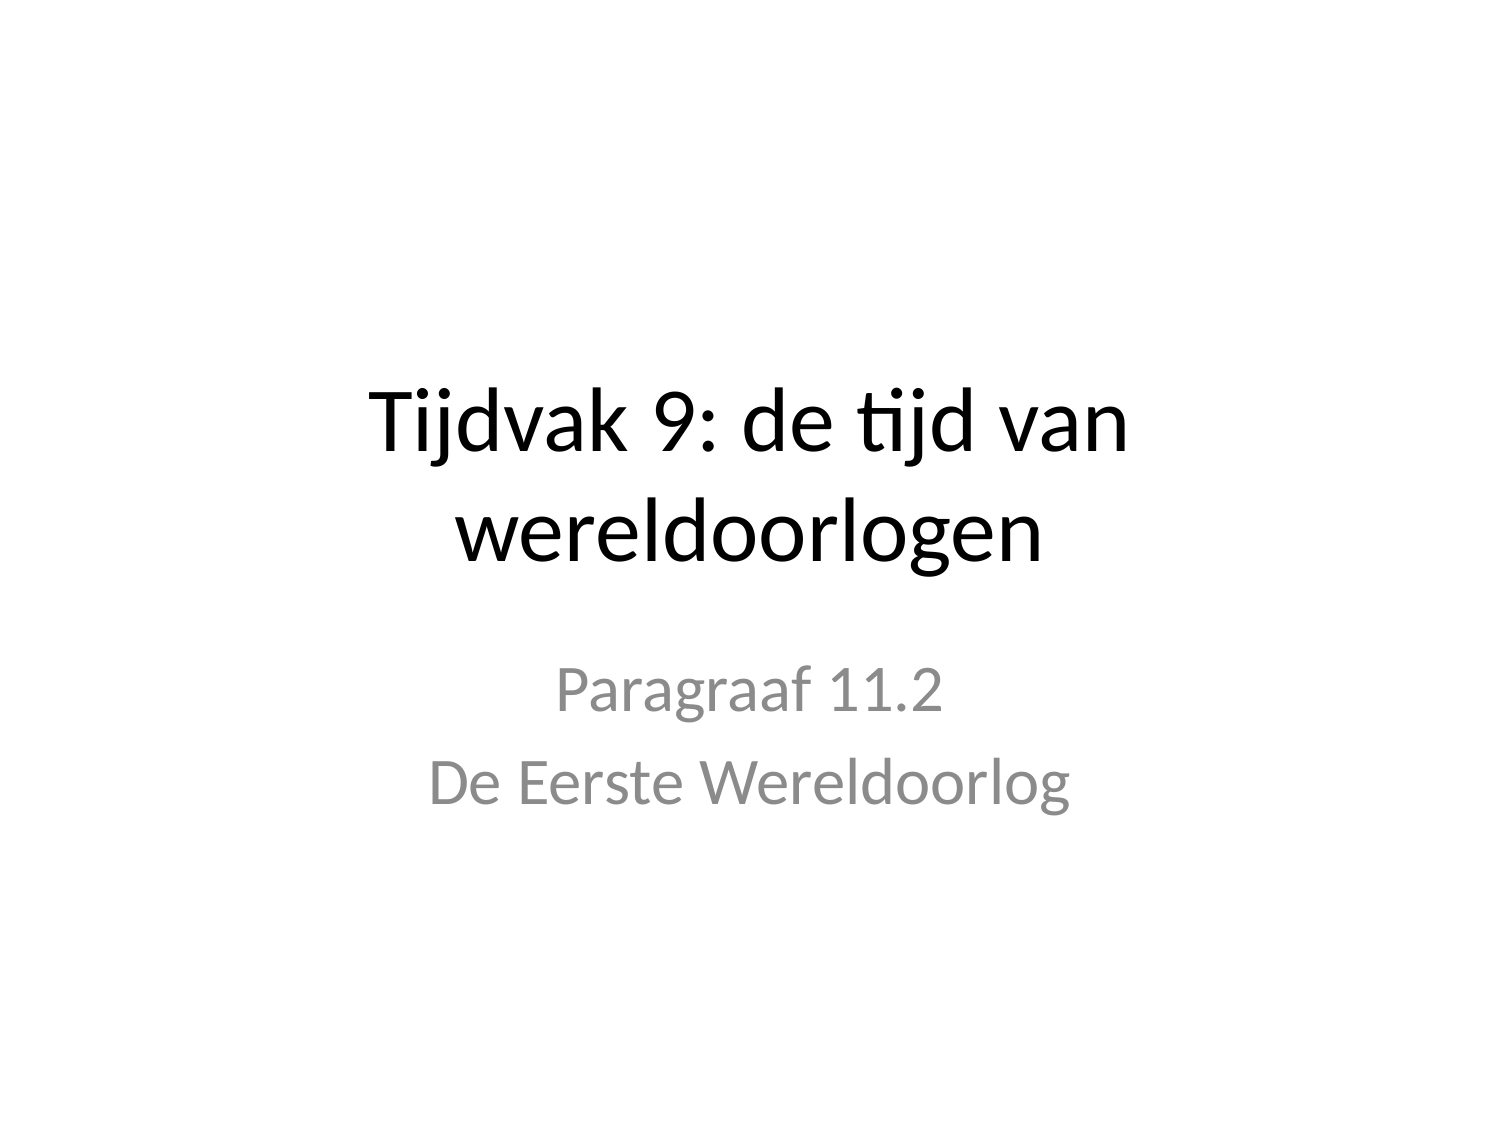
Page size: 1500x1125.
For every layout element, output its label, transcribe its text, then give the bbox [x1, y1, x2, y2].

subtitle Paragraaf 11.2 De Eerste Wereldoorlog [225, 637, 1275, 925]
title Tijdvak 9: de tijd van wereldoorlogen [112, 349, 1388, 591]
